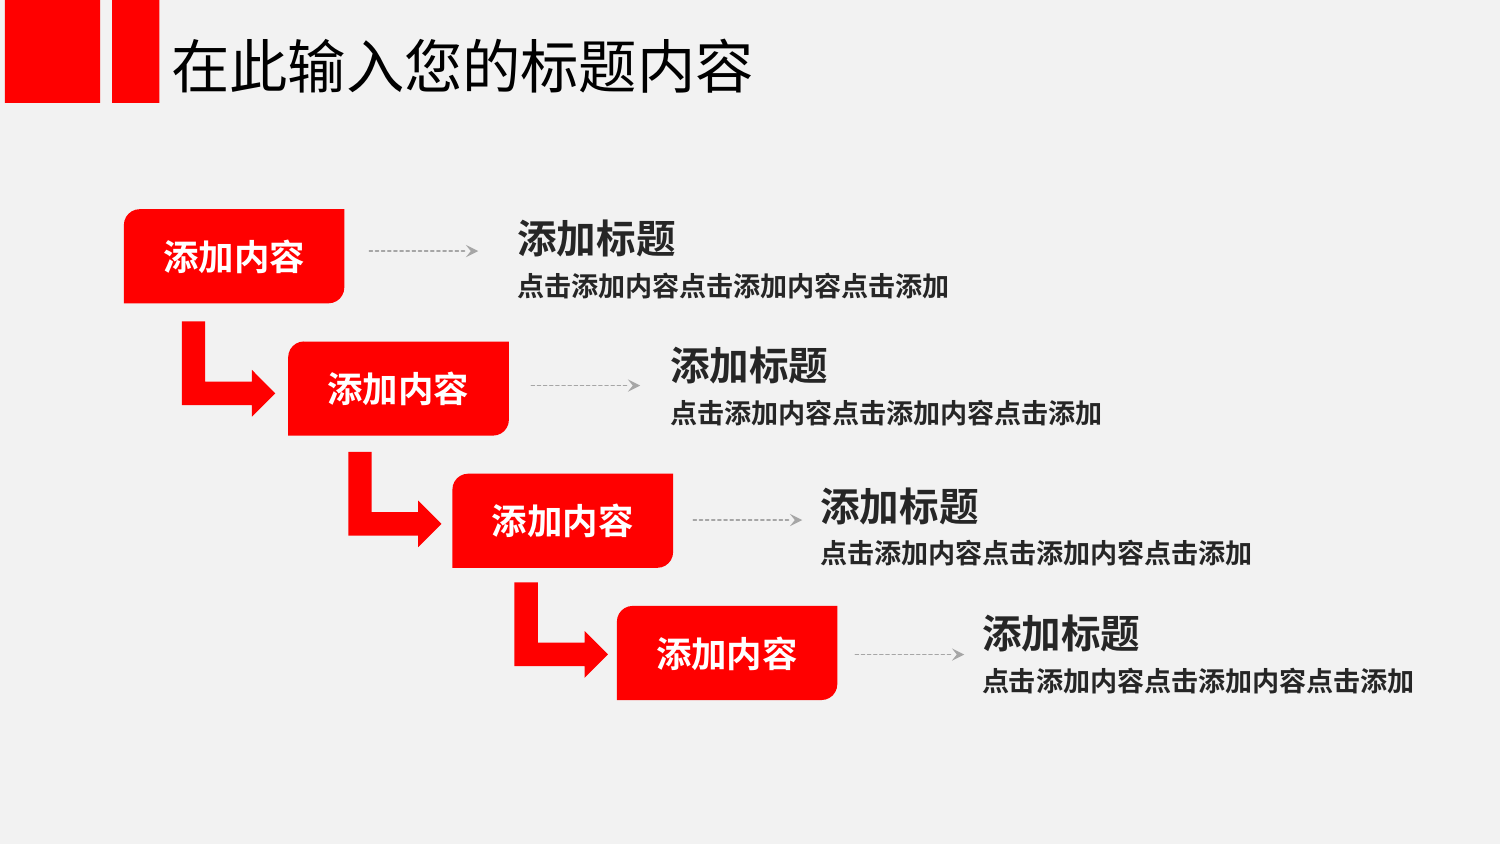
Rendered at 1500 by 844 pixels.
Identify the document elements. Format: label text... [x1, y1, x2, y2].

text_box 在此输入您的标题内容 [156, 22, 793, 108]
text_box [179, 319, 278, 419]
text_box [512, 580, 611, 680]
text_box 添加内容 [614, 603, 840, 703]
text_box 添加内容 [286, 339, 511, 438]
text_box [502, 208, 968, 312]
text_box 添加内容 [450, 471, 676, 570]
text_box [346, 449, 444, 550]
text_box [805, 476, 1271, 579]
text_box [655, 336, 1121, 439]
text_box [967, 604, 1433, 707]
text_box 添加内容 [121, 207, 347, 306]
